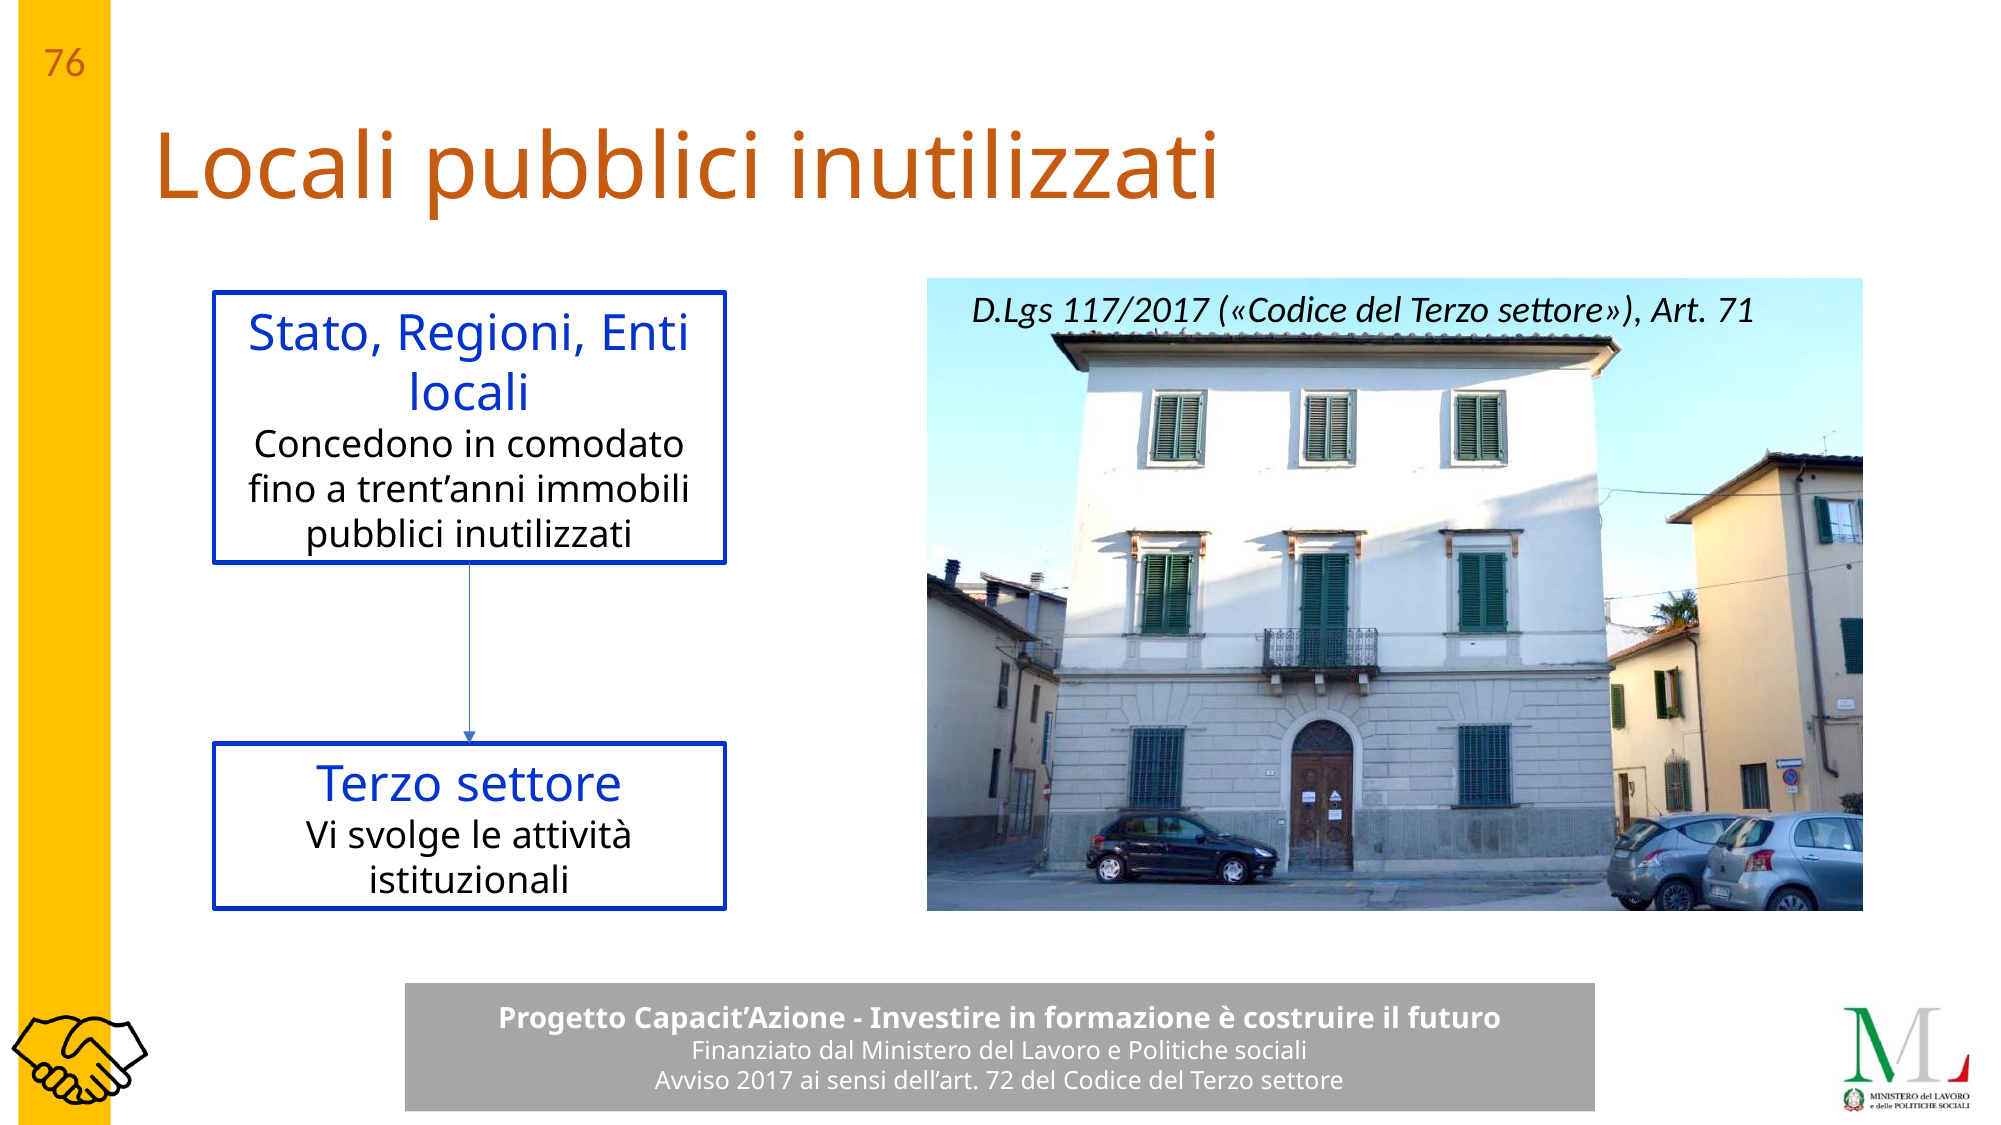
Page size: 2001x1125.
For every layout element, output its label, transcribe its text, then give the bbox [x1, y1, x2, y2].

text_box Terzo settore Vi svolge le attività istituzionali [214, 743, 725, 909]
picture [10, 1009, 149, 1109]
slide_number 76 [1911, 1057, 1995, 1118]
title Locali pubblici inutilizzati [137, 59, 1863, 278]
picture [1826, 1006, 1987, 1112]
picture [927, 278, 1863, 911]
text_box Stato, Regioni, Enti locali Concedono in comodato fino a trent’anni immobili pubblici inutilizzati [214, 292, 725, 563]
